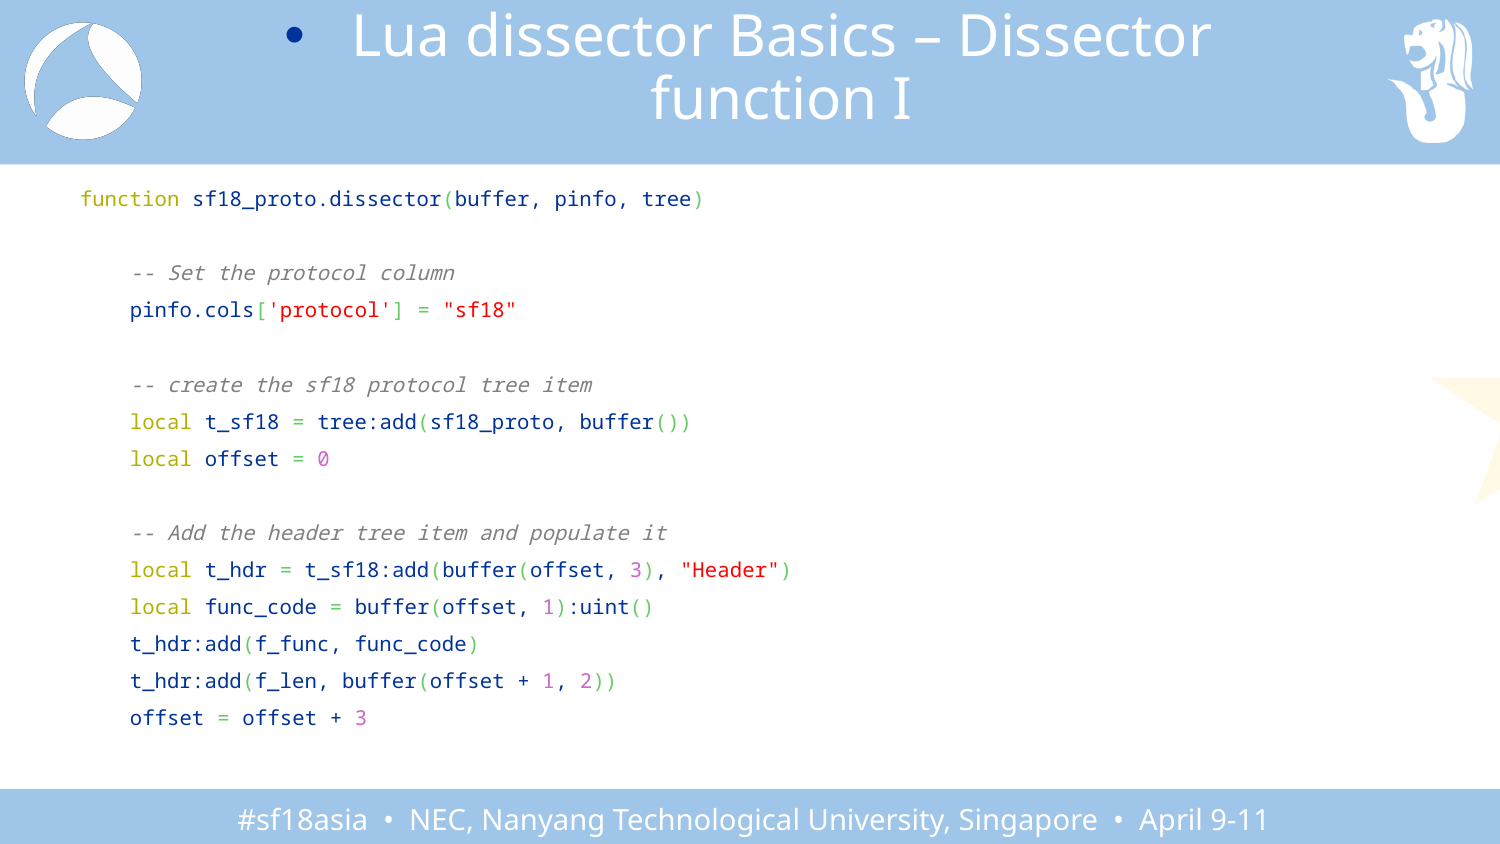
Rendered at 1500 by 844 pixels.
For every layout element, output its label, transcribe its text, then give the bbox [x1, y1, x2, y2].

list function sf18_proto.dissector(buffer, pinfo, tree) -- Set the protocol column pinfo.cols['protocol'] = "sf18" -- create the sf18 protocol tree item local t_sf18 = tree:add(sf18_proto, buffer()) local offset = 0 -- Add the header tree item and populate it local t_hdr = t_sf18:add(buffer(offset, 3), "Header") local func_code = buffer(offset, 1):uint() t_hdr:add(f_func, func_code) t_hdr:add(f_len, buffer(offset + 1, 2)) offset = offset + 3 [64, 173, 1436, 788]
list Lua dissector Basics – Dissector function I [147, 0, 1341, 139]
picture [24, 22, 142, 140]
picture [1387, 19, 1473, 143]
